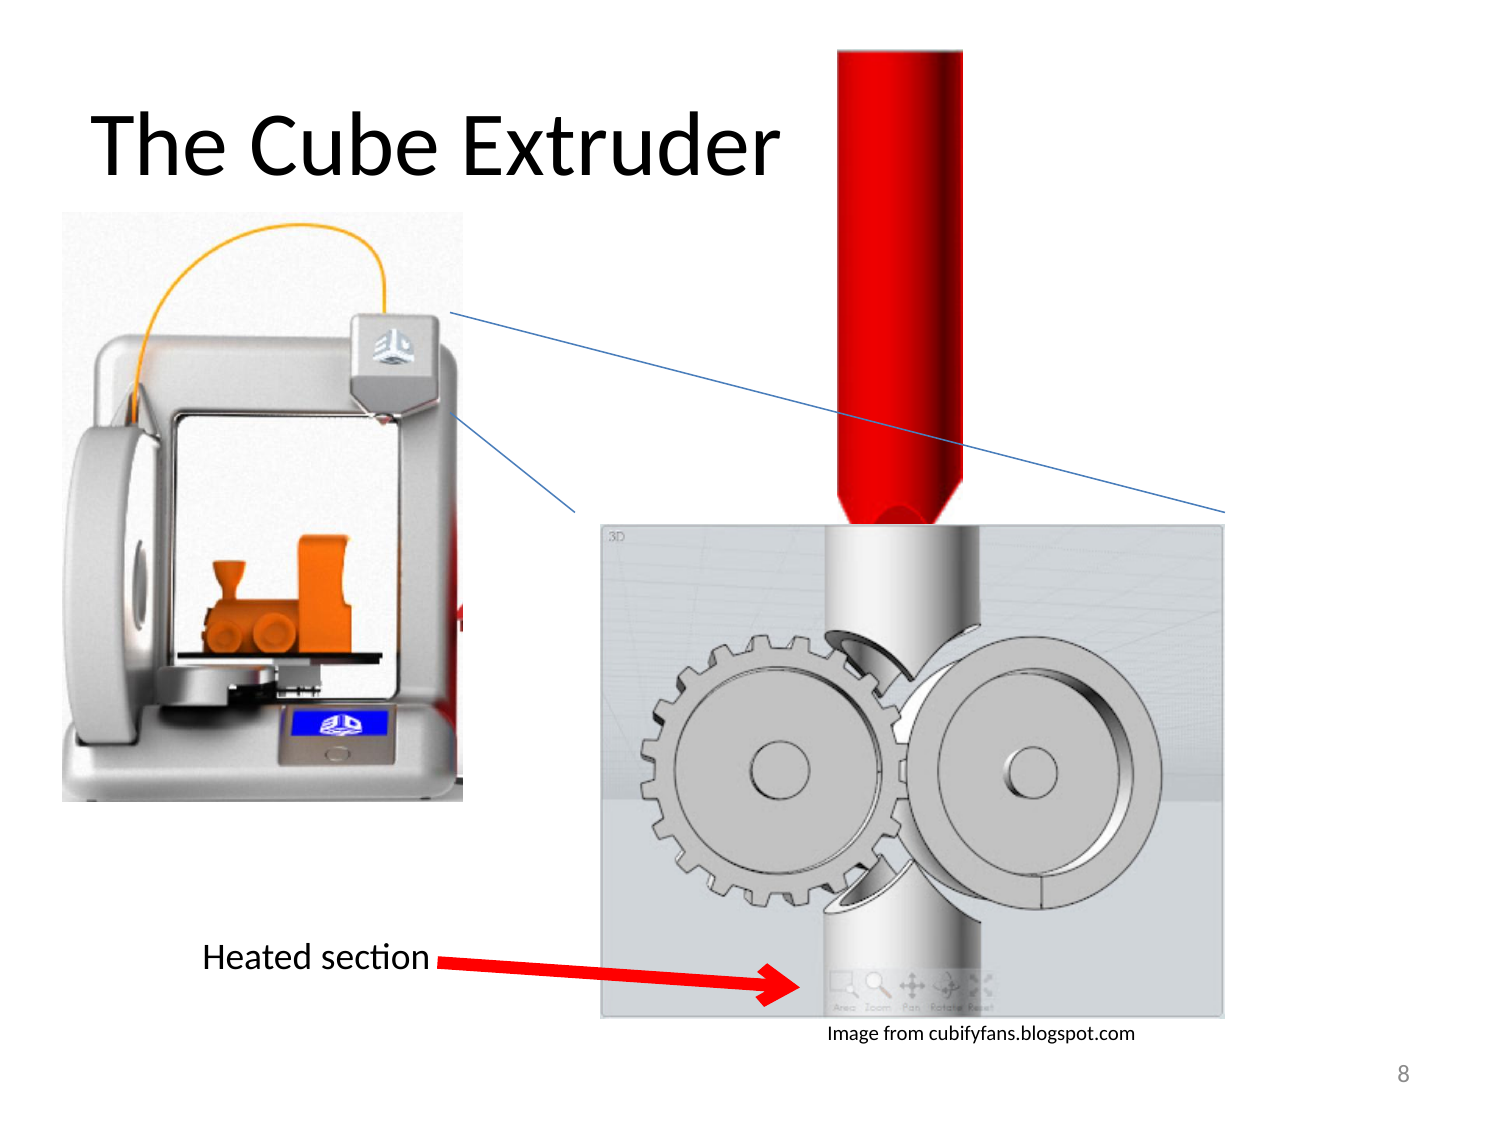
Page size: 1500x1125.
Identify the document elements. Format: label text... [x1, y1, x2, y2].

picture [837, 513, 963, 524]
picture [62, 212, 463, 802]
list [599, 524, 1226, 1019]
text_box Image from cubifyfans.blogspot.com [812, 1012, 1300, 1053]
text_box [449, 412, 576, 513]
title The Cube Extruder [75, 45, 1425, 233]
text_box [437, 962, 801, 988]
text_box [449, 312, 1226, 513]
text_box Heated section [187, 924, 563, 985]
picture [837, 49, 963, 312]
slide_number 8 [1074, 1042, 1425, 1103]
